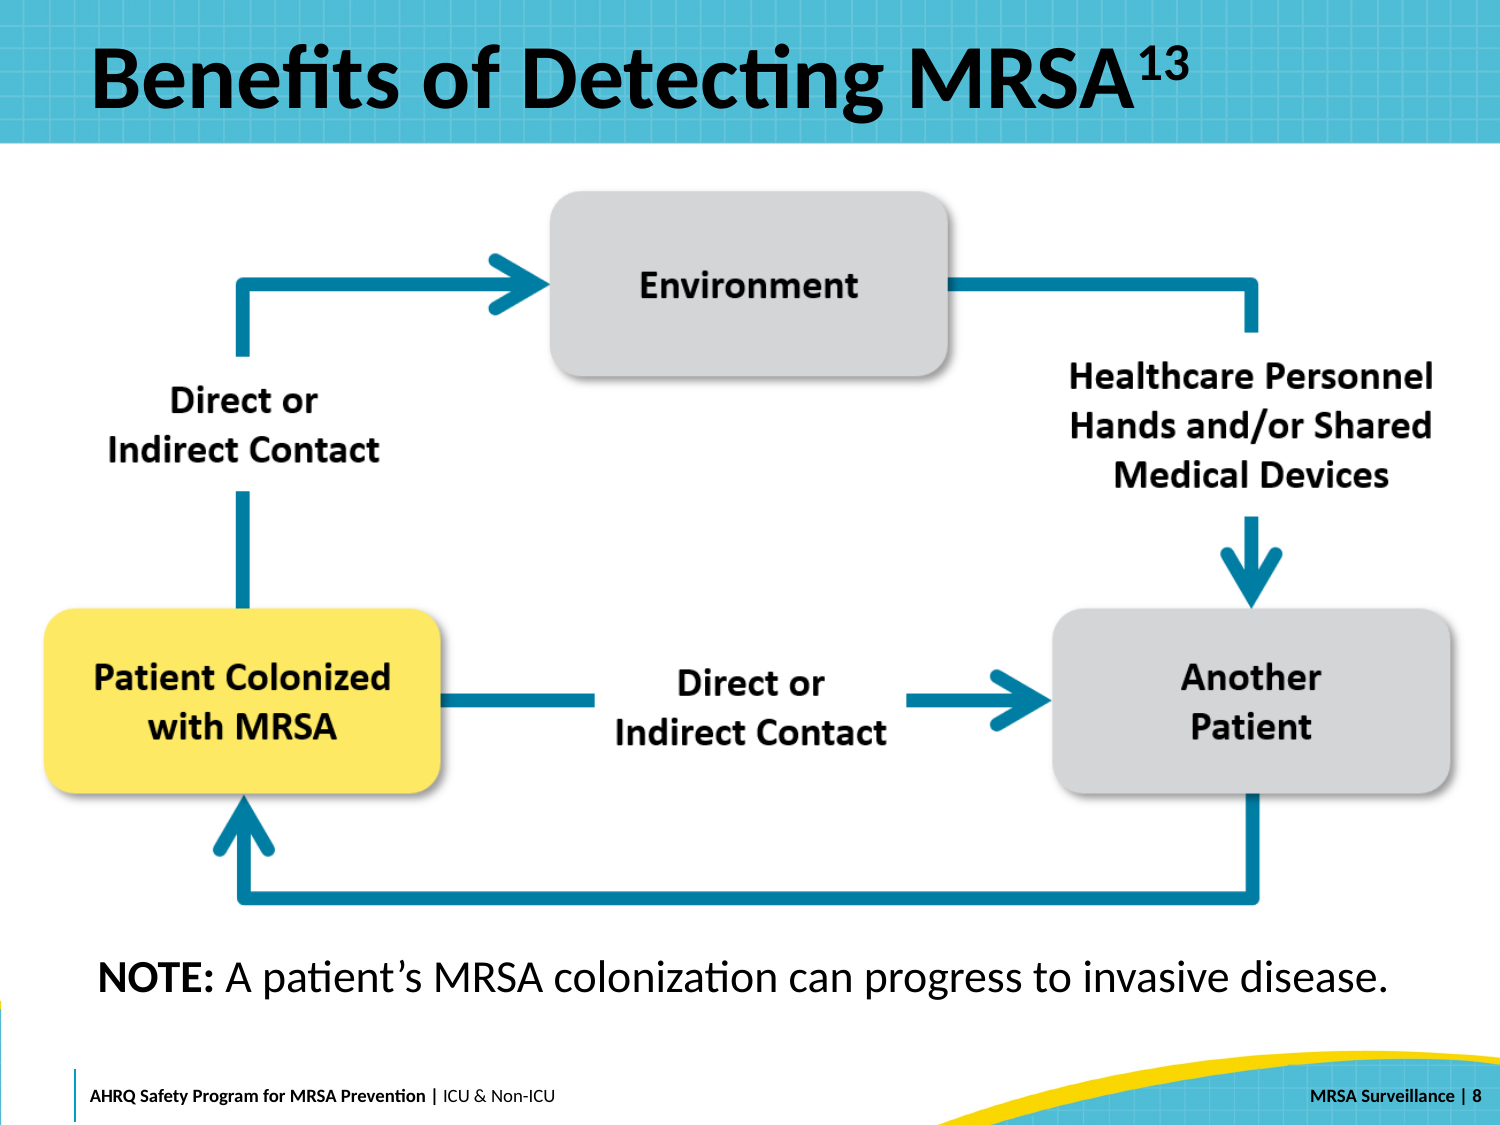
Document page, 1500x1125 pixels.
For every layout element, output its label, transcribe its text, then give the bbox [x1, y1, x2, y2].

slide_number | 8 [1455, 1065, 1500, 1125]
title Benefits of Detecting MRSA13 [75, 0, 1425, 150]
picture [0, 0, 1500, 1125]
list NOTE: A patient’s MRSA colonization can progress to invasive disease. [82, 939, 1418, 1035]
